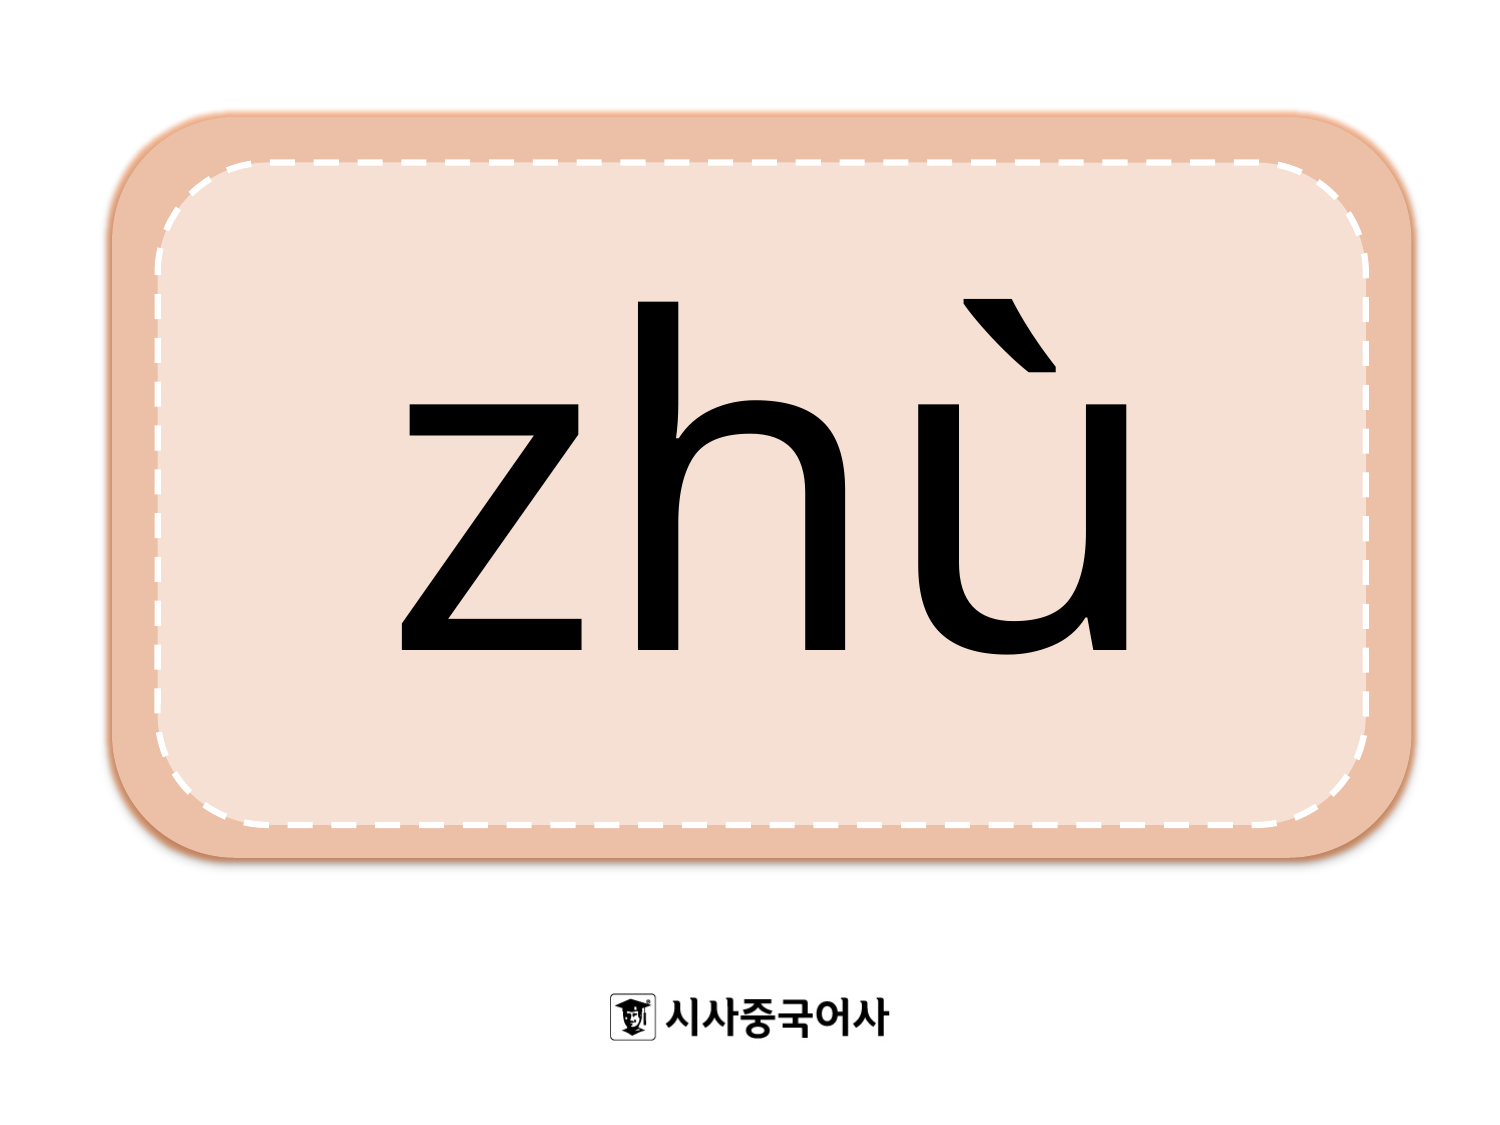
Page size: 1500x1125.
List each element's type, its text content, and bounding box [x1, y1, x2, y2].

text_box zhù [171, 136, 1380, 799]
picture [602, 987, 898, 1047]
